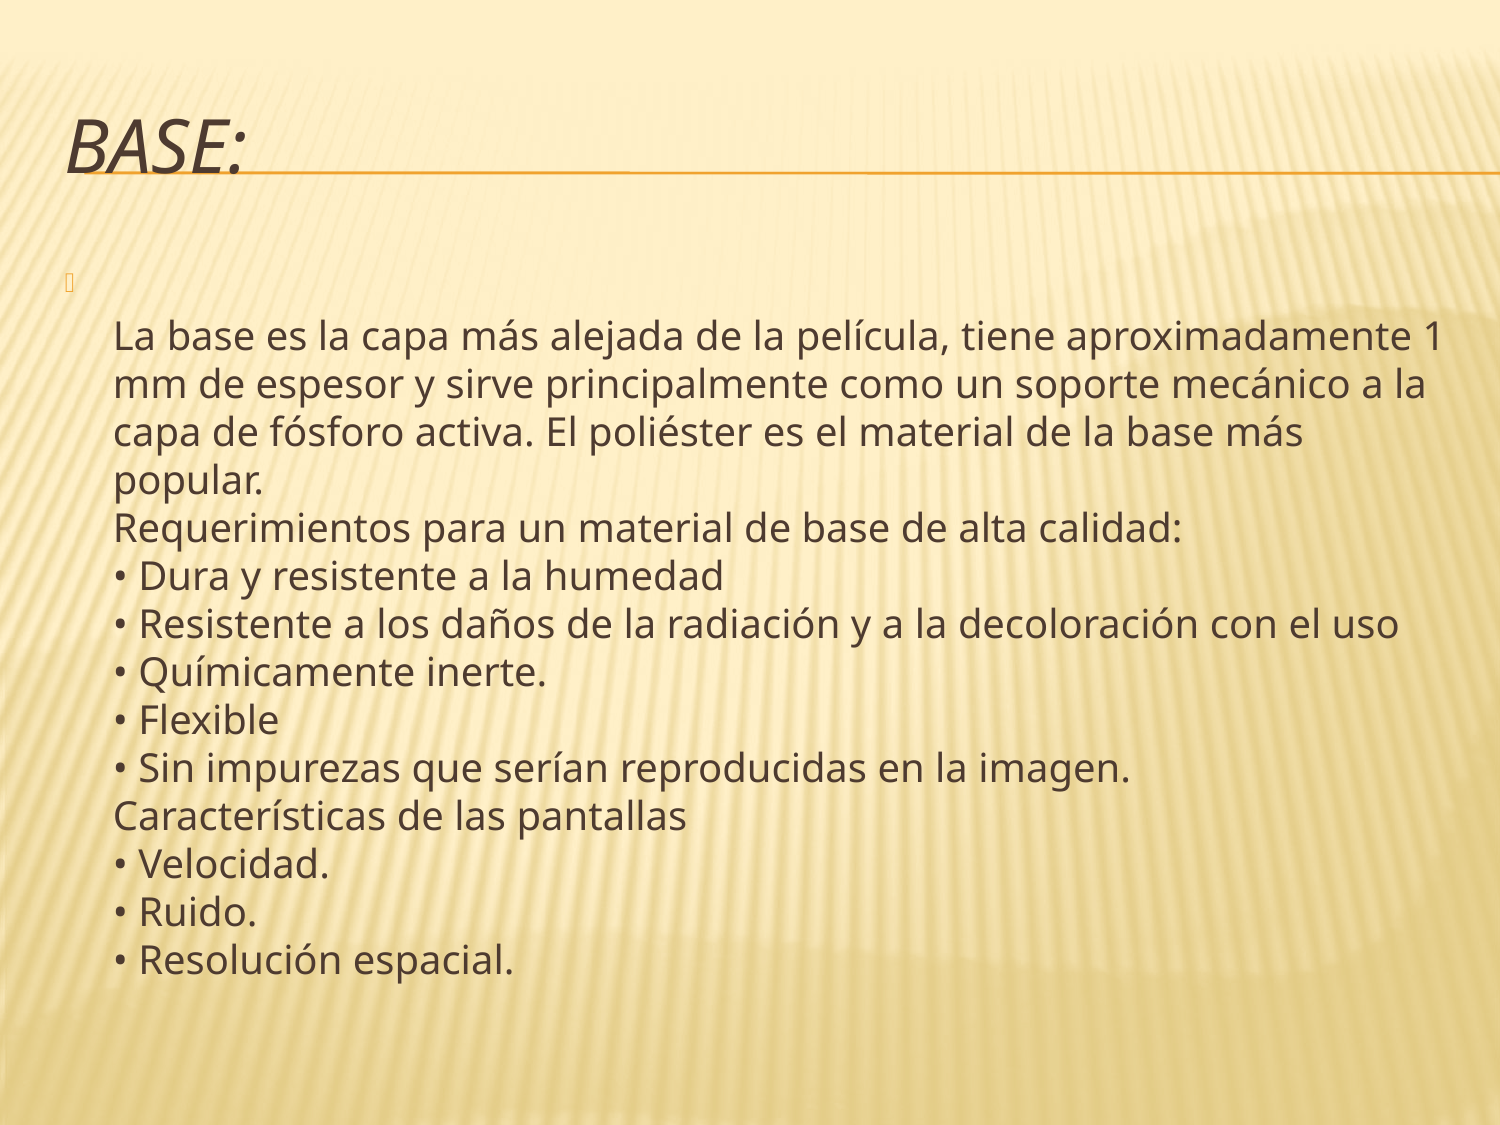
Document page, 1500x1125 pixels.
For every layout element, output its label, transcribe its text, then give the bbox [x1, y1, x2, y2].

list La base es la capa más alejada de la película, tiene aproximadamente 1 mm de espesor y sirve principalmente como un soporte mecánico a la capa de fósforo activa. El poliéster es el material de la base más popular. Requerimientos para un material de base de alta calidad: • Dura y resistente a la humedad • Resistente a los daños de la radiación y a la decoloración con el uso • Químicamente inerte. • Flexible • Sin impurezas que serían reproducidas en la imagen. Características de las pantallas • Velocidad. • Ruido. • Resolución espacial. [50, 254, 1475, 998]
title Base: [50, 75, 1475, 213]
